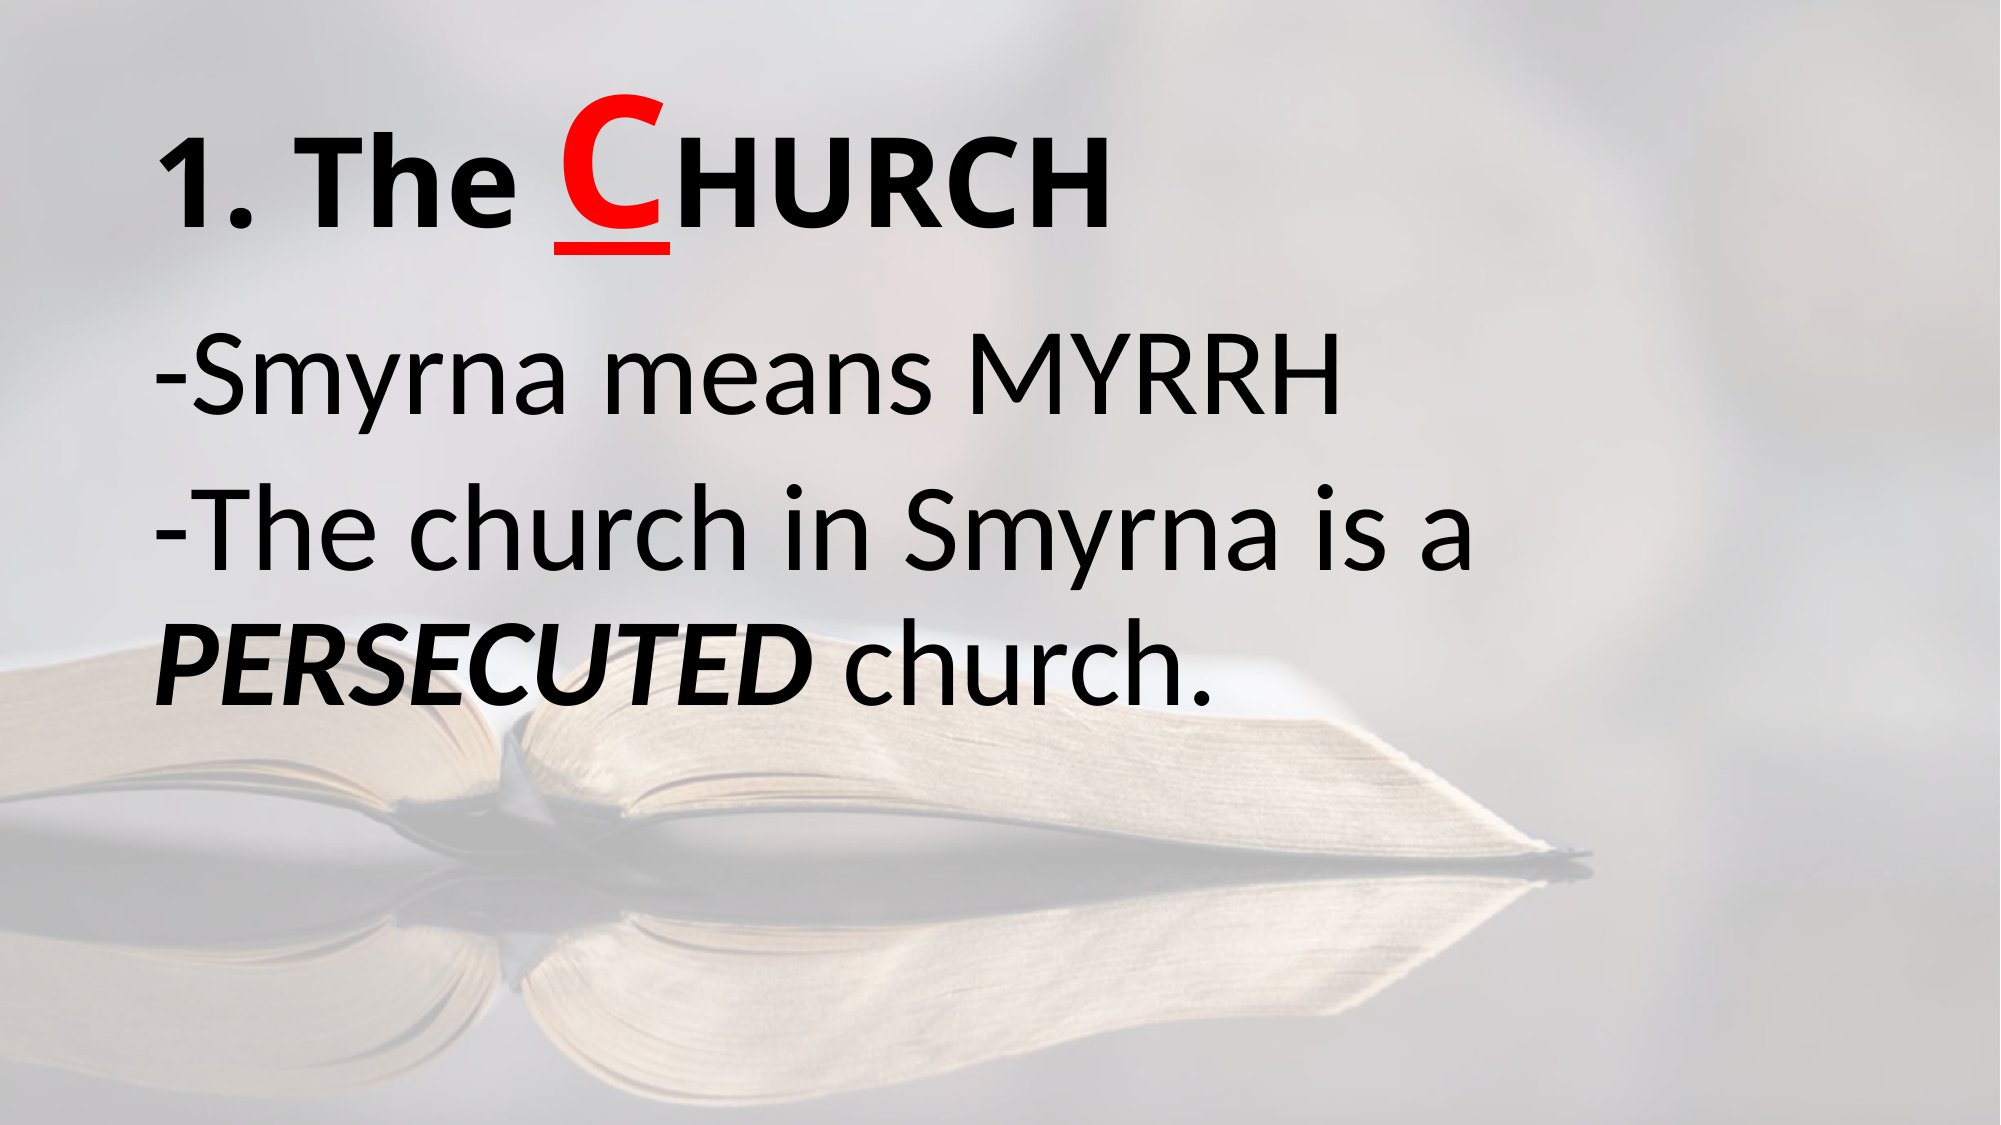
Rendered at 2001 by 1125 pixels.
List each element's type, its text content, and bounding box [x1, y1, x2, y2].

list -Smyrna means MYRRH -The church in Smyrna is a PERSECUTED church. [137, 299, 1975, 1100]
title 1. The CHURCH [137, 59, 1863, 278]
